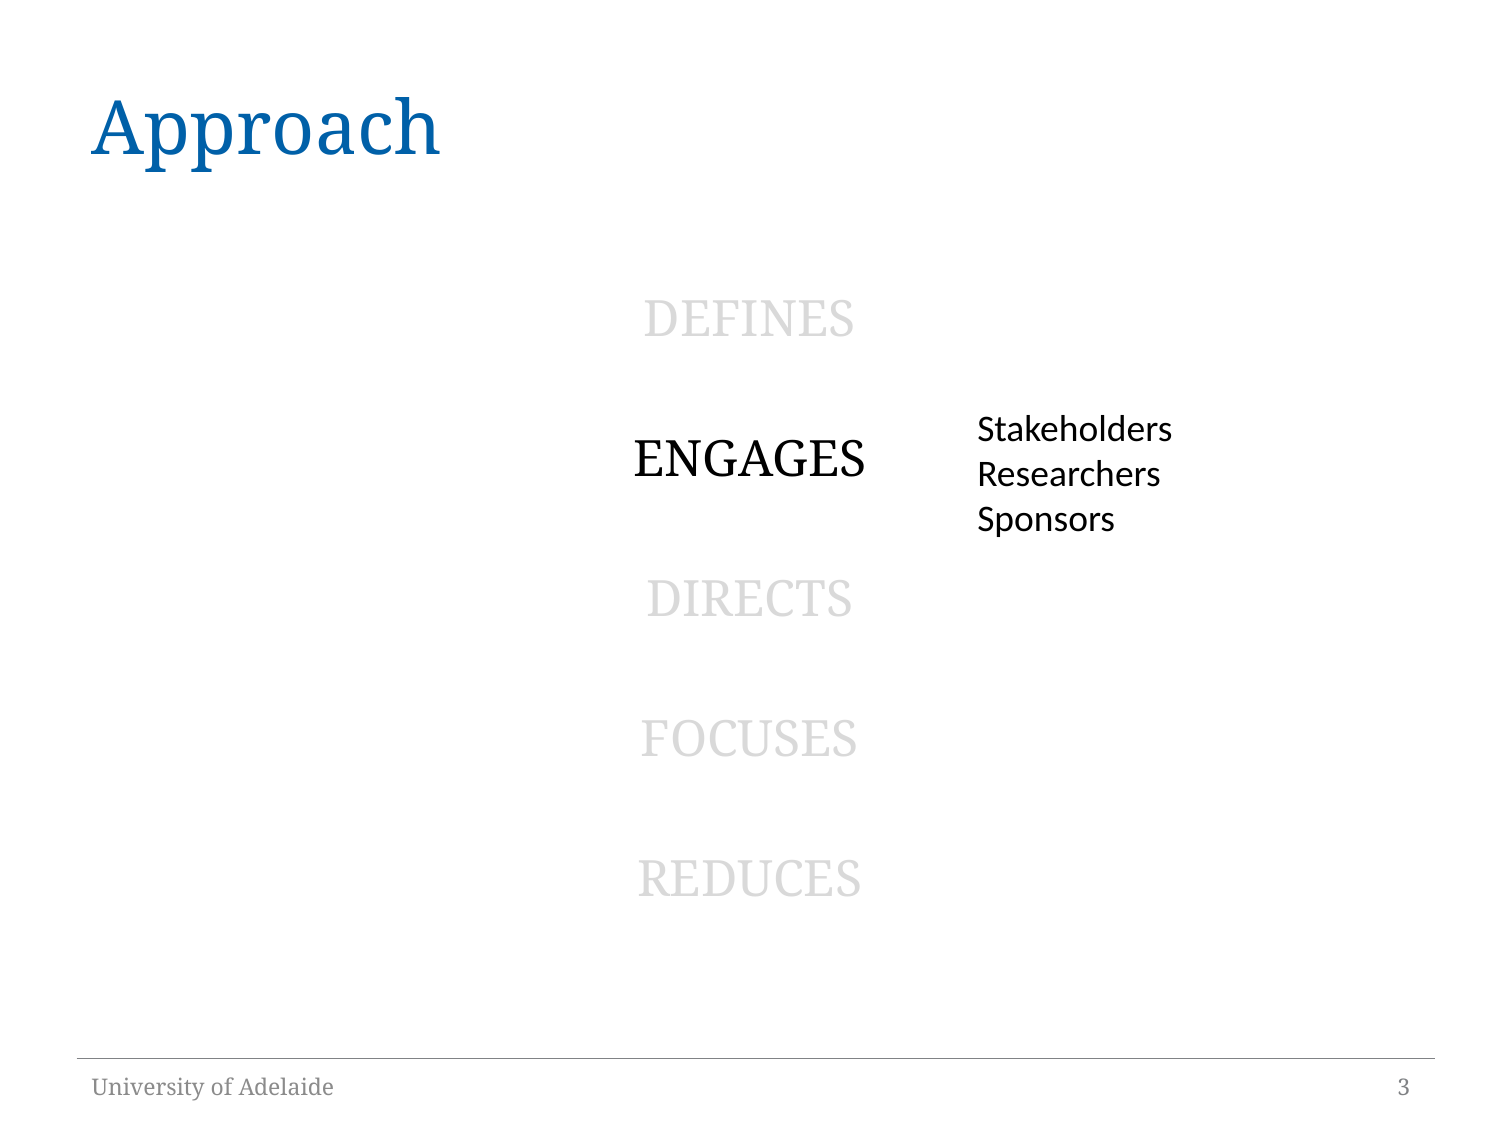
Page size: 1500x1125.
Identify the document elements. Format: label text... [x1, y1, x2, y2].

list DEFINES ENGAGES DIRECTS FOCUSES REDUCES [75, 278, 1425, 1053]
title Approach [76, 54, 1427, 194]
text_box Stakeholders Researchers Sponsors [962, 396, 1400, 547]
slide_number 3 [1074, 1057, 1425, 1118]
footer University of Adelaide [76, 1057, 552, 1118]
